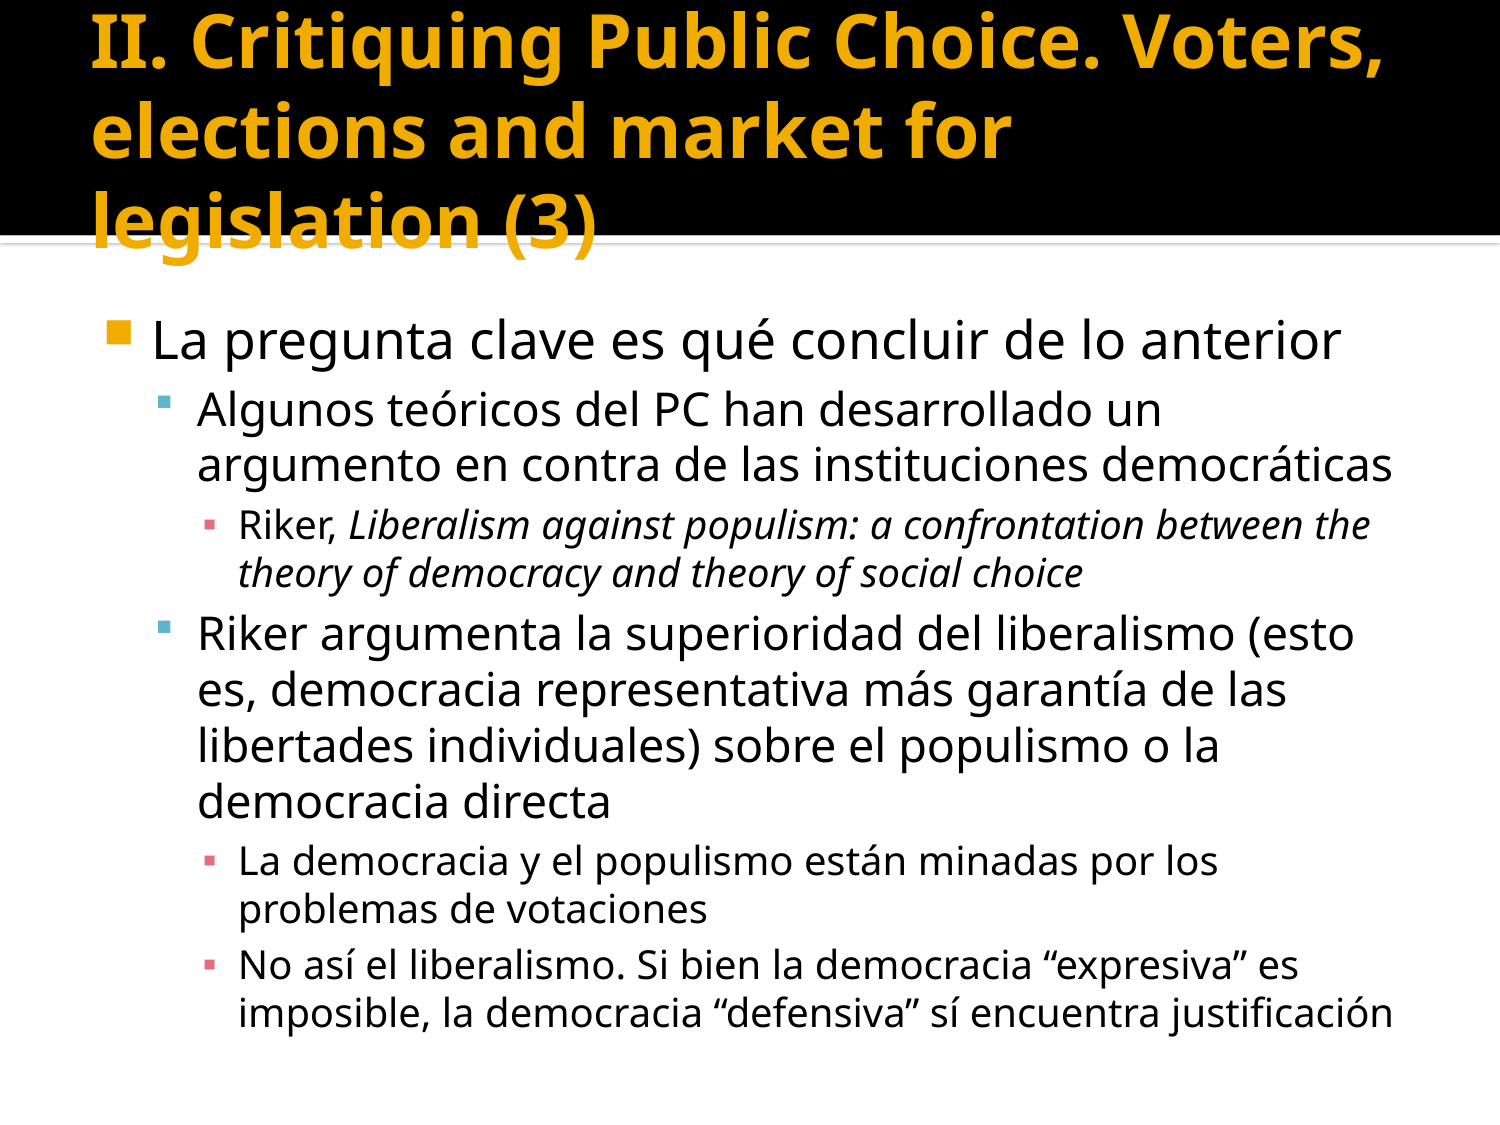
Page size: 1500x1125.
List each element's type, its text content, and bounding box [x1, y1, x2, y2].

list La pregunta clave es qué concluir de lo anterior Algunos teóricos del PC han desarrollado un argumento en contra de las instituciones democráticas Riker, Liberalism against populism: a confrontation between the theory of democracy and theory of social choice Riker argumenta la superioridad del liberalismo (esto es, democracia representativa más garantía de las libertades individuales) sobre el populismo o la democracia directa La democracia y el populismo están minadas por los problemas de votaciones No así el liberalismo. Si bien la democracia “expresiva” es imposible, la democracia “defensiva” sí encuentra justificación [75, 291, 1425, 1050]
title II. Critiquing Public Choice. Voters, elections and market for legislation (3) [75, 25, 1425, 231]
